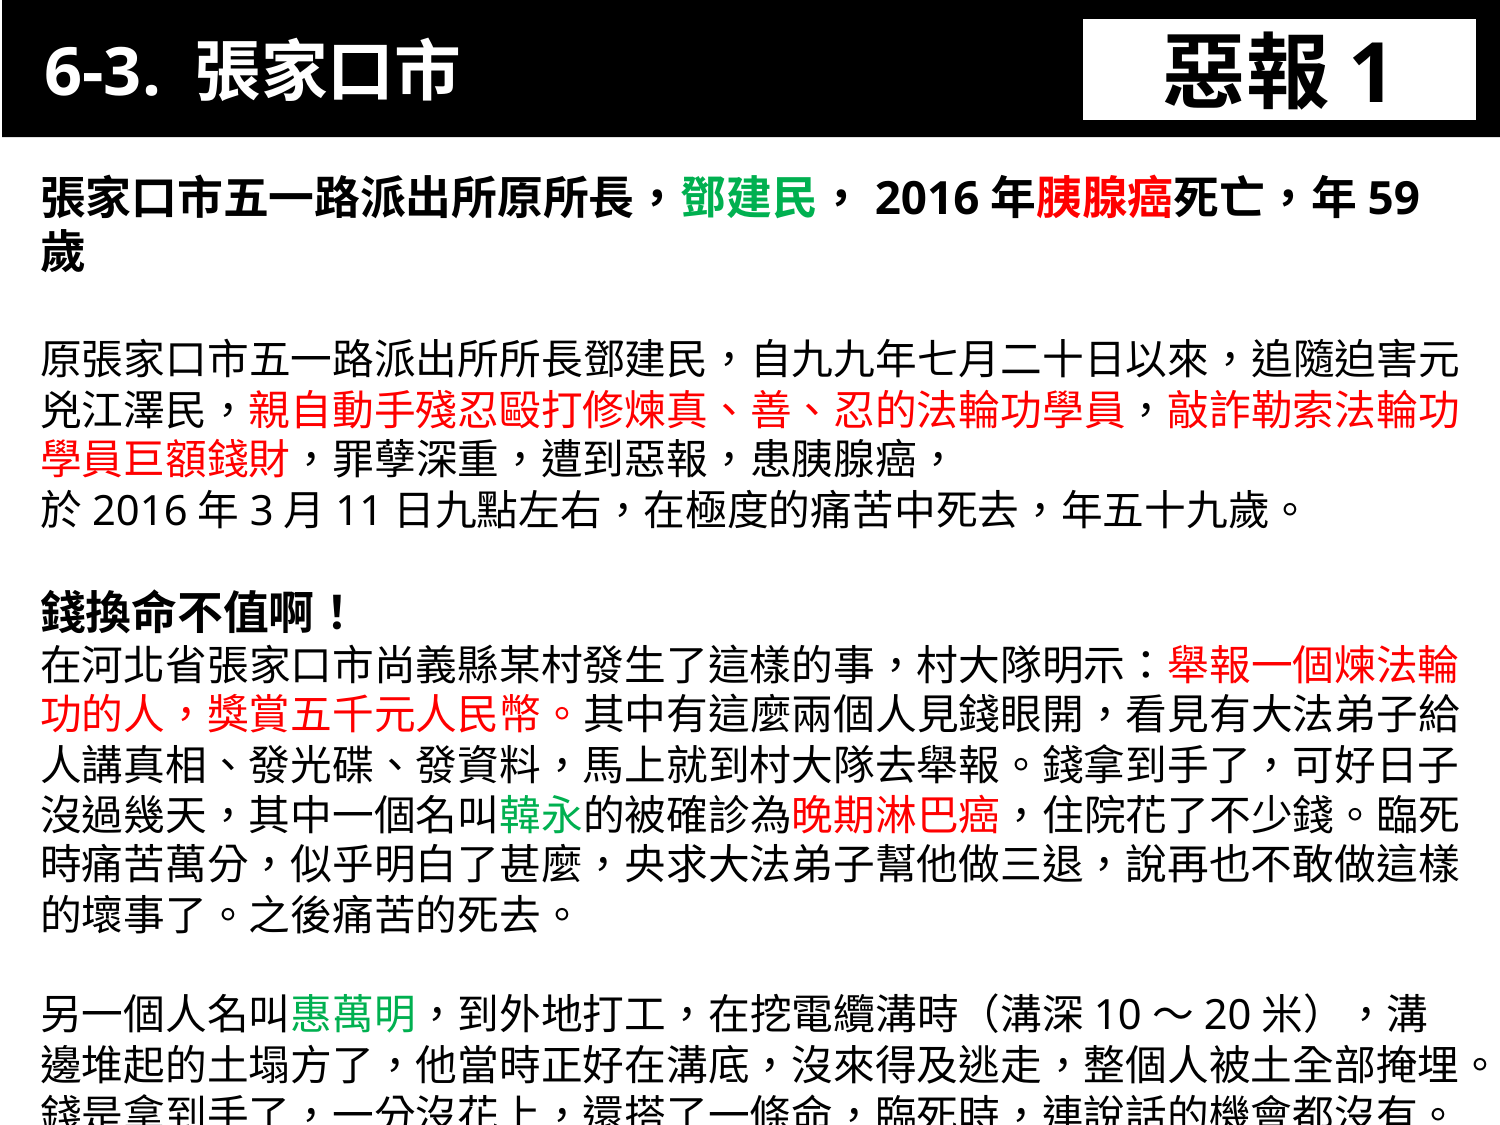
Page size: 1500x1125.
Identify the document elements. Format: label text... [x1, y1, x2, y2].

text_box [1080, 11, 1479, 128]
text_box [1, 0, 1500, 138]
text_box 張家口市五一路派出所原所長，鄧建民，2016年胰腺癌死亡，年59歲 原張家口市五一路派出所所長鄧建民，自九九年七月二十日以來，追隨迫害元兇江澤民，親自動手殘忍毆打修煉真、善、忍的法輪功學員，敲詐勒索法輪功學員巨額錢財，罪孽深重，遭到惡報，患胰腺癌， 於2016年3月11日九點左右，在極度的痛苦中死去，年五十九歲。 錢換命不值啊！ 在河北省張家口市尚義縣某村發生了這樣的事，村大隊明示：舉報一個煉法輪功的人，獎賞五千元人民幣。其中有這麼兩個人見錢眼開，看見有大法弟子給人講真相、發光碟、發資料，馬上就到村大隊去舉報。錢拿到手了，可好日子沒過幾天，其中一個名叫韓永的被確診為晚期淋巴癌，住院花了不少錢。臨死時痛苦萬分，似乎明白了甚麼，央求大法弟子幫他做三退，說再也不敢做這樣的壞事了。之後痛苦的死去。 另一個人名叫惠萬明，到外地打工，在挖電纜溝時（溝深10～20米），溝邊堆起的土塌方了，他當時正好在溝底，沒來得及逃走，整個人被土全部掩埋。 錢是拿到手了，一分沒花上，還搭了一條命，臨死時，連說話的機會都沒有。 [25, 160, 1484, 1125]
